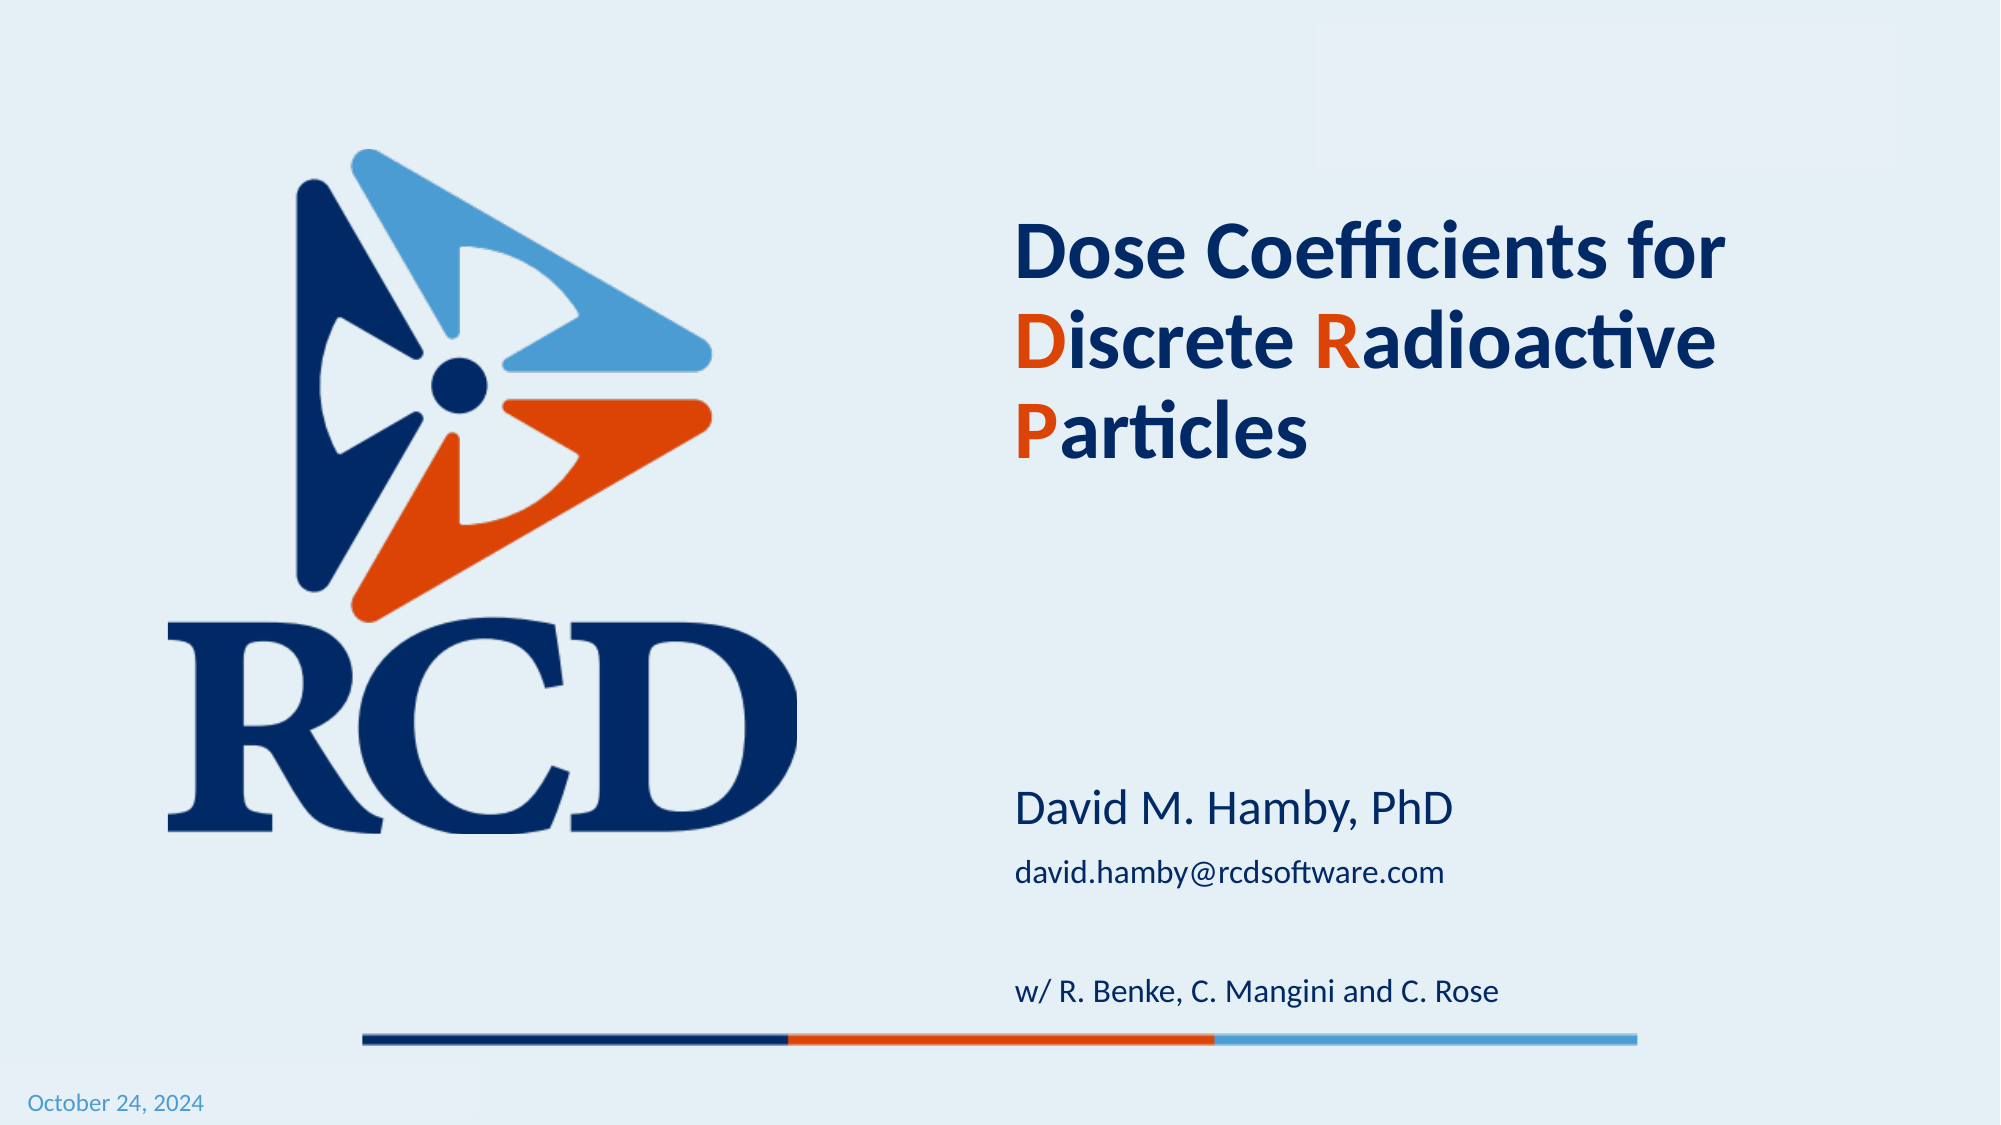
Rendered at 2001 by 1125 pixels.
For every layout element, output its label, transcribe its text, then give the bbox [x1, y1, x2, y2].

list David M. Hamby, PhD [999, 774, 1746, 822]
list david.hamby@rcdsoftware.com w/ R. Benke, C. Mangini and C. Rose [999, 822, 1746, 1030]
text_box October 24, 2024 [12, 1079, 220, 1125]
title Dose Coefficients for Discrete Radioactive Particles [999, 199, 1877, 684]
